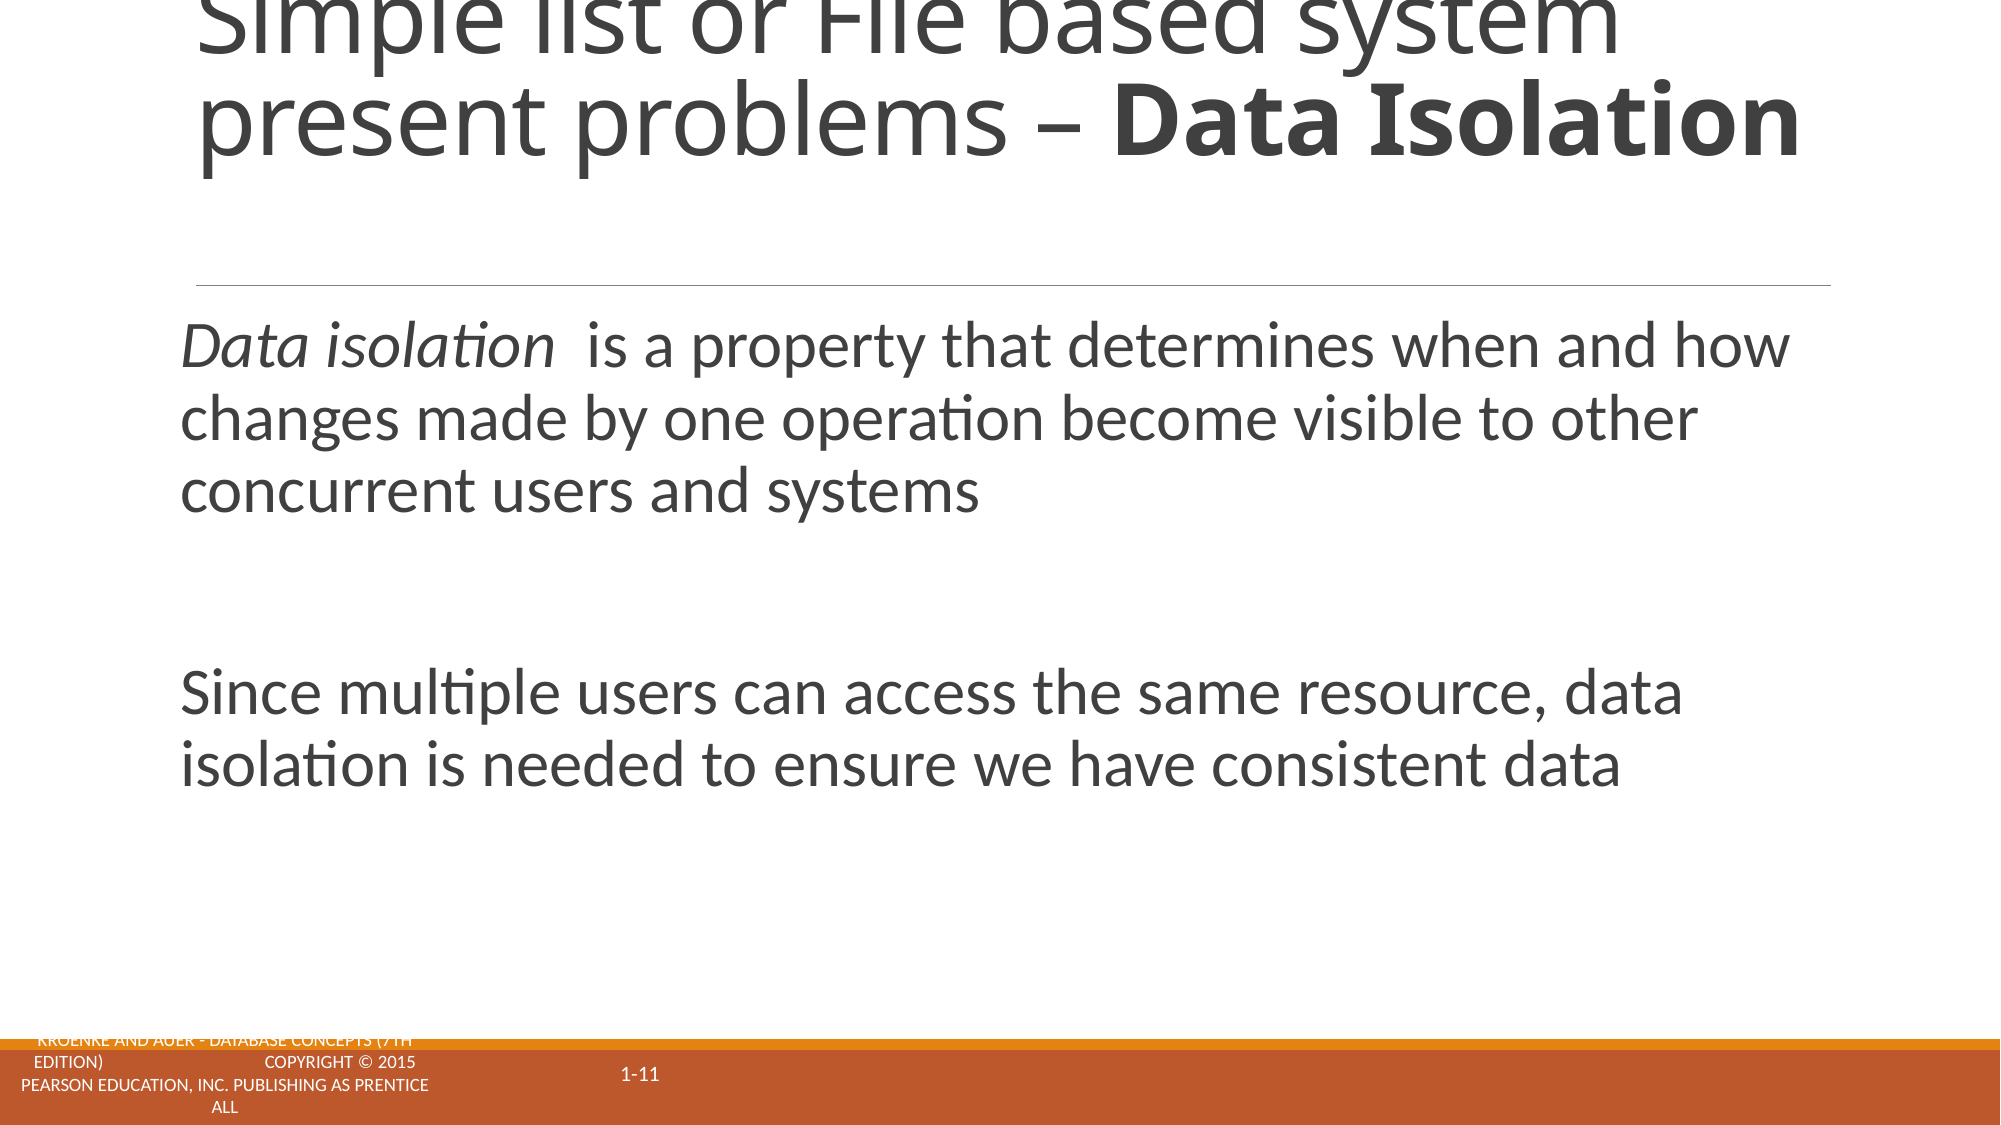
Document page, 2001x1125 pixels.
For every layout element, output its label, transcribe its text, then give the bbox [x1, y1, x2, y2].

list Data isolation is a property that determines when and how changes made by one operation become visible to other concurrent users and systems Since multiple users can access the same resource, data isolation is needed to ensure we have consistent data [180, 302, 1830, 963]
title Simple list or File based system present problems – Data Isolation [180, 47, 1830, 285]
slide_number 1-11 [0, 1042, 675, 1103]
